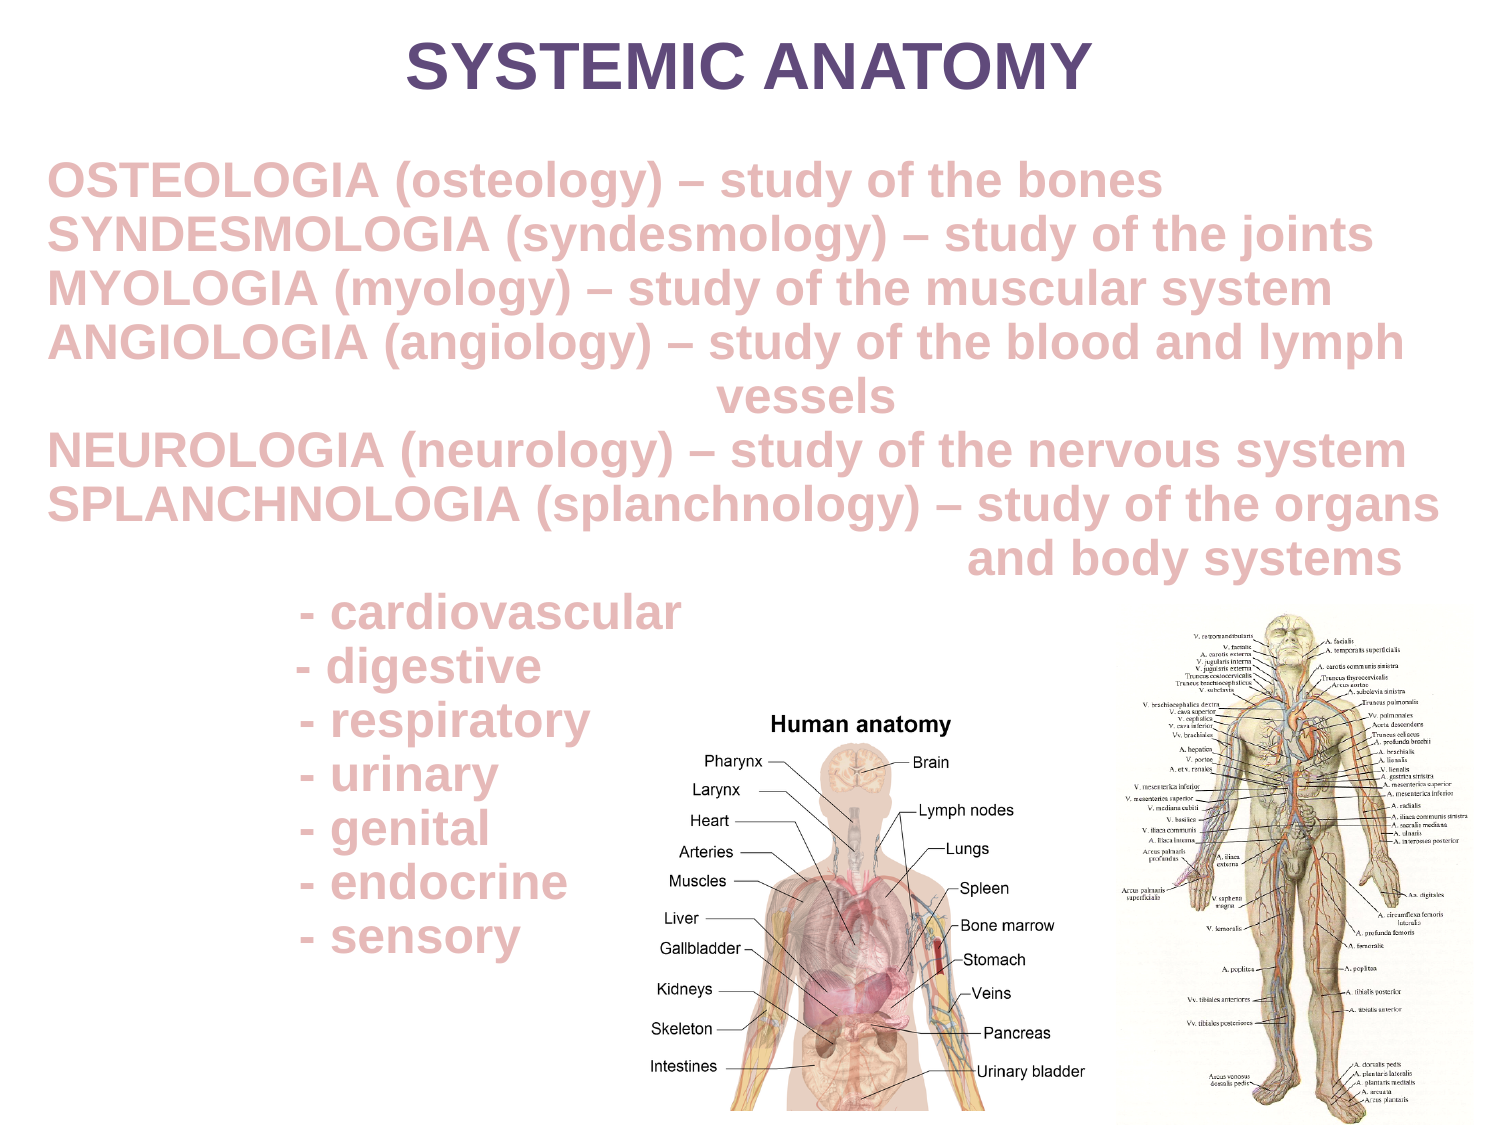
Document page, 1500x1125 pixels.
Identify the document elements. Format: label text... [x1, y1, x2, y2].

picture [1115, 604, 1474, 1125]
title SYSTEMIC ANATOMY [0, 0, 1500, 126]
picture [643, 710, 1094, 1111]
text_box OSTEOLOGIA (osteology) – study of the bones SYNDESMOLOGIA (syndesmology) – study of the joints MYOLOGIA (myology) – study of the muscular system ANGIOLOGIA (angiology) – study of the blood and lymph vessels NEUROLOGIA (neurology) – study of the nervous system SPLANCHNOLOGIA (splanchnology) – study of the organs and body systems - cardiovascular - digestive - respiratory - urinary - genital - endocrine - sensory [32, 146, 1471, 1053]
